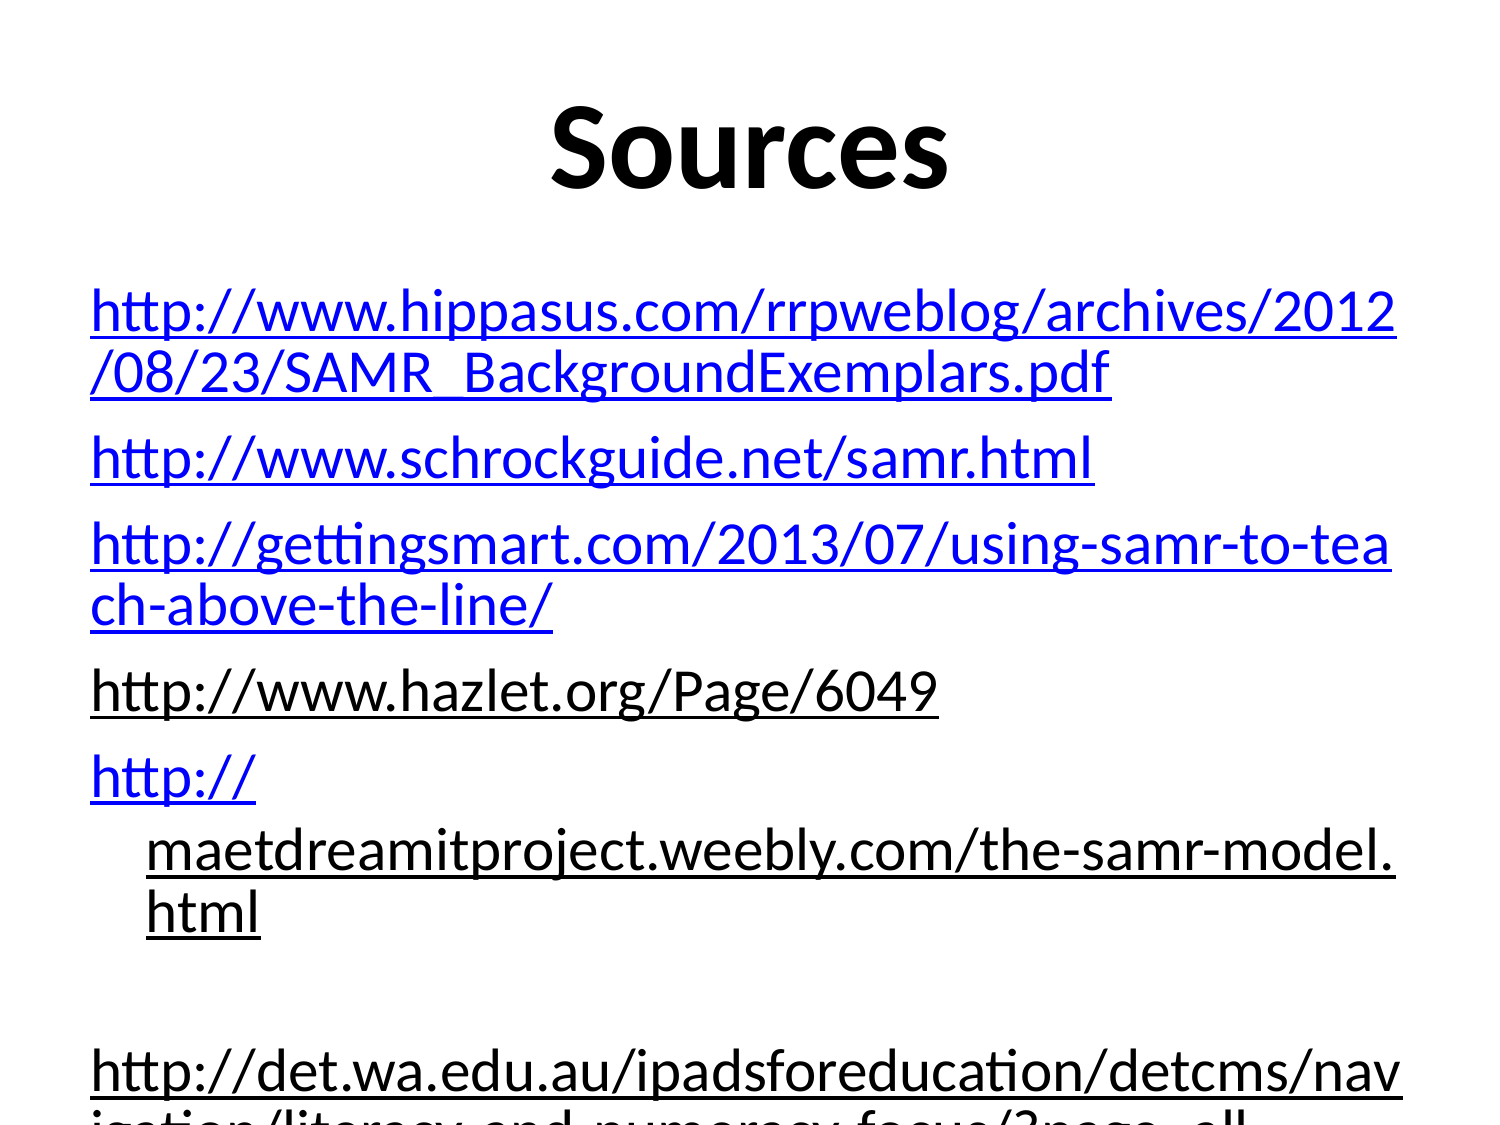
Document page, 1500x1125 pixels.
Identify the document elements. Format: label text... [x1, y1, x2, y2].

list http://www.hippasus.com/rrpweblog/archives/2012/08/23/SAMR_BackgroundExemplars.pdf http://www.schrockguide.net/samr.html http://gettingsmart.com/2013/07/using-samr-to-teach-above-the-line/ http://www.hazlet.org/Page/6049 http://maetdreamitproject.weebly.com/the-samr-model.html http://det.wa.edu.au/ipadsforeducation/detcms/navigation/literacy-and-numeracy-focus/?page=all [75, 262, 1425, 1005]
title Sources [75, 45, 1425, 233]
